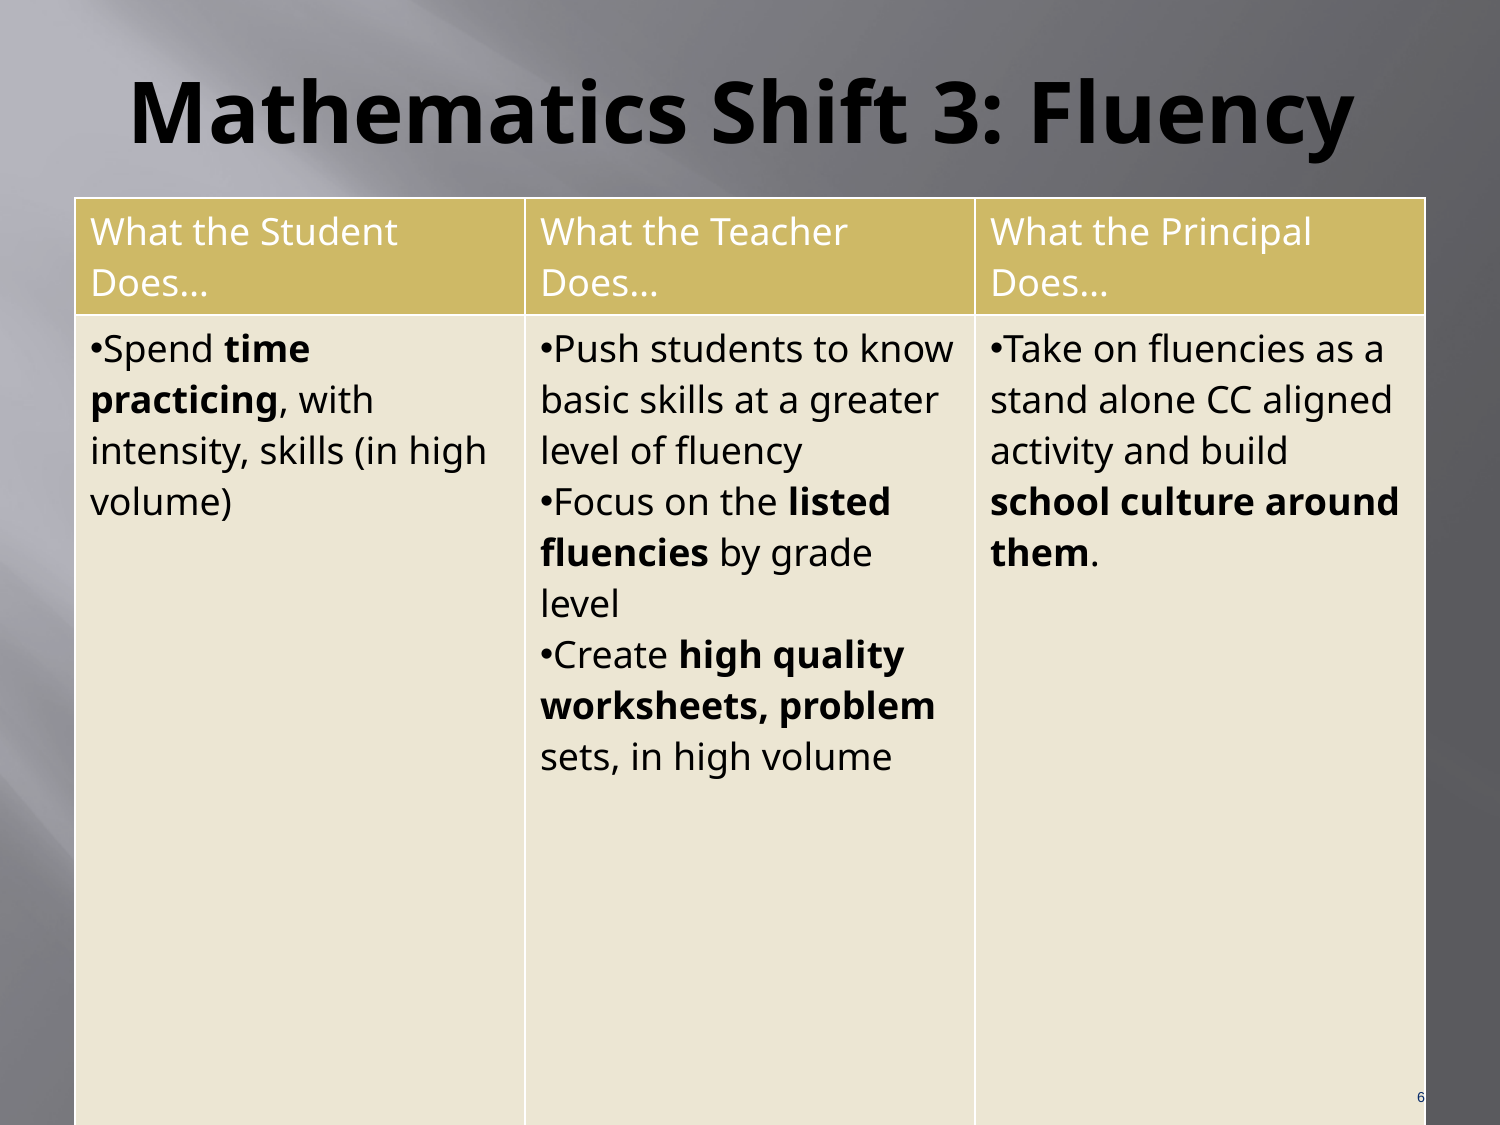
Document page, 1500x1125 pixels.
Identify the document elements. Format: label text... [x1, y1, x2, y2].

table_header What the Teacher Does… [526, 199, 974, 314]
table_cell Spend time practicing, with intensity, skills (in high volume) [76, 316, 524, 1125]
table_header What the Student Does… [76, 199, 524, 314]
table_header What the Principal Does… [976, 199, 1424, 314]
table_cell Take on fluencies as a stand alone CC aligned activity and build school culture around them. [976, 316, 1424, 1125]
title Mathematics Shift 3: Fluency [67, 13, 1418, 205]
table_cell Push students to know basic skills at a greater level of fluency Focus on the listed fluencies by grade level Create high quality worksheets, problem sets, in high volume [526, 316, 974, 1125]
slide_number 6 [1299, 1052, 1425, 1113]
